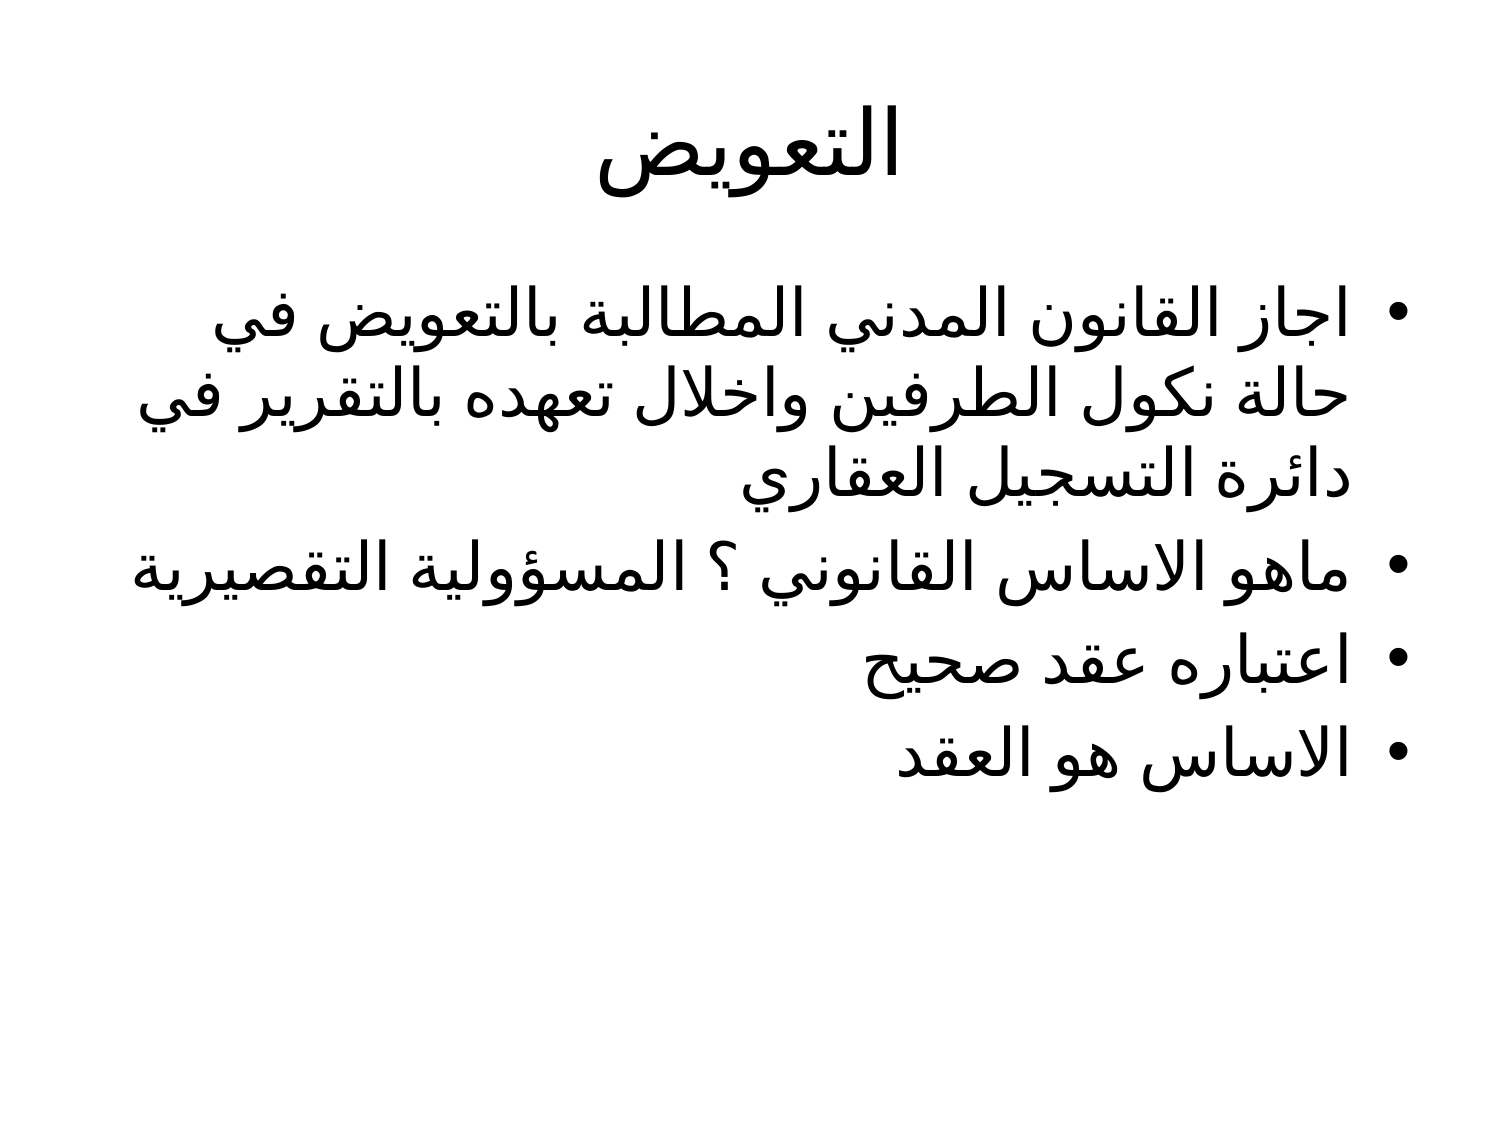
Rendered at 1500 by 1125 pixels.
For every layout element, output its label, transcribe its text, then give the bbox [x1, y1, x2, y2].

list اجاز القانون المدني المطالبة بالتعويض في حالة نكول الطرفين واخلال تعهده بالتقرير في دائرة التسجيل العقاري ماهو الاساس القانوني ؟ المسؤولية التقصيرية اعتباره عقد صحيح الاساس هو العقد [75, 262, 1425, 1005]
title التعويض [75, 45, 1425, 233]
